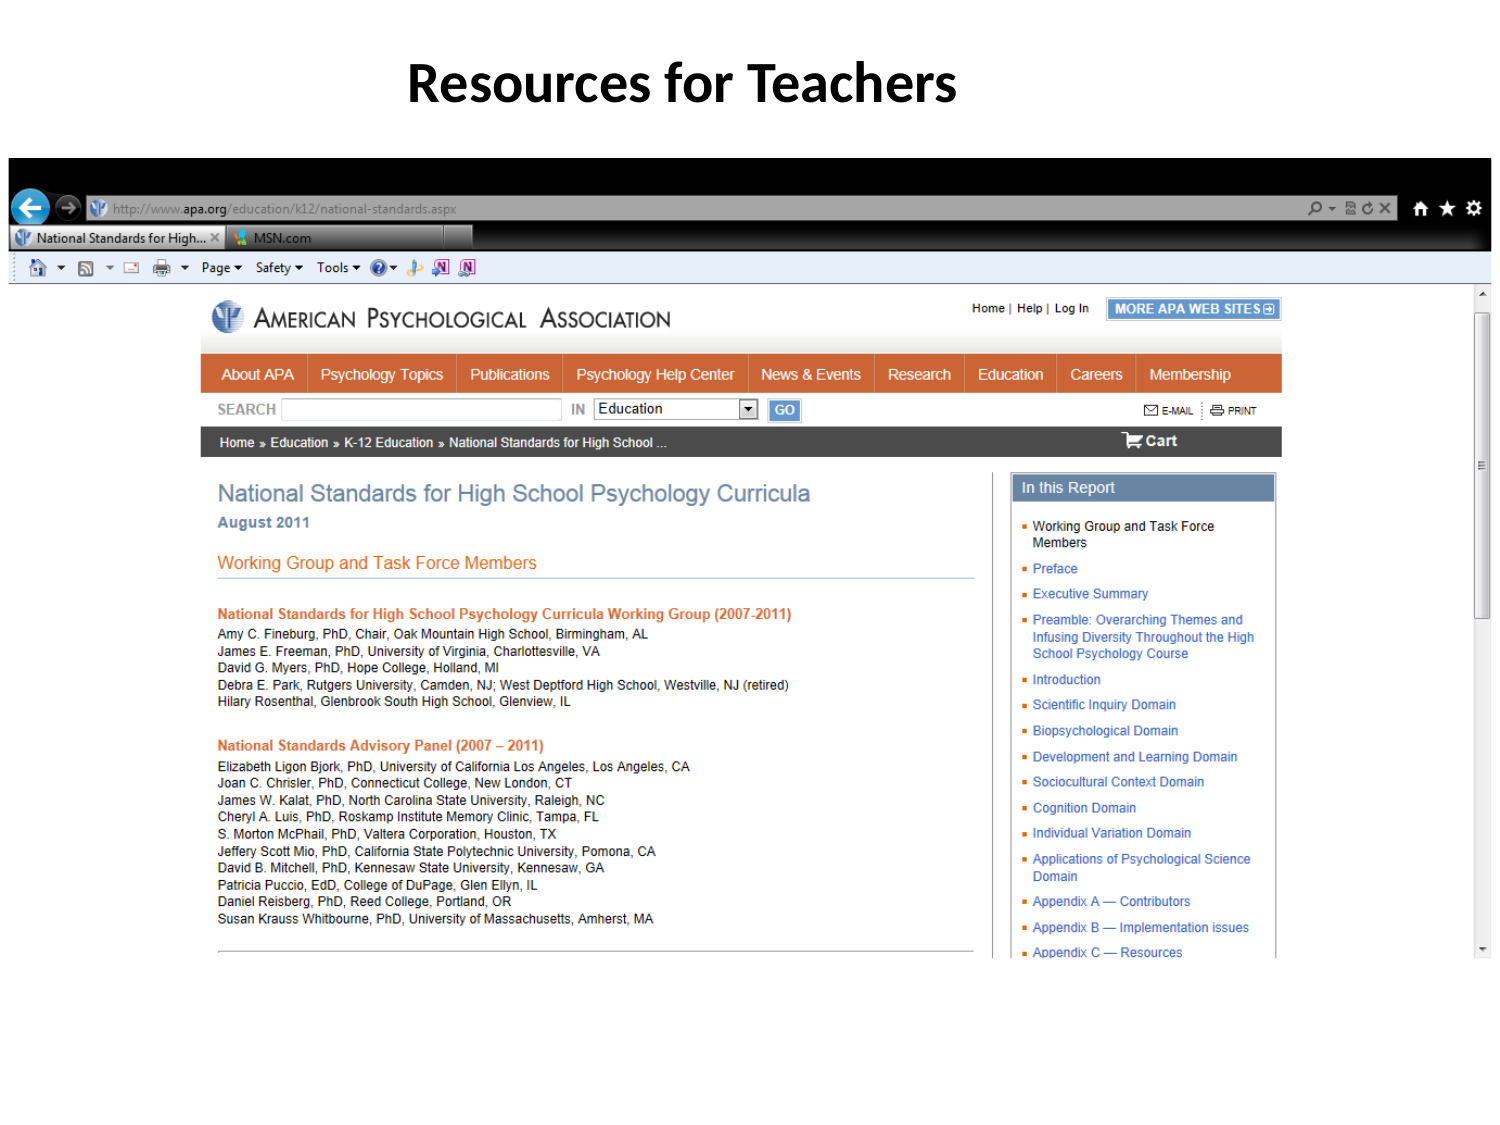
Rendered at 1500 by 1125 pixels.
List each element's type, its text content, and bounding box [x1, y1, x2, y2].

text_box Resources for Teachers [350, 36, 1029, 122]
picture [0, 158, 1500, 967]
